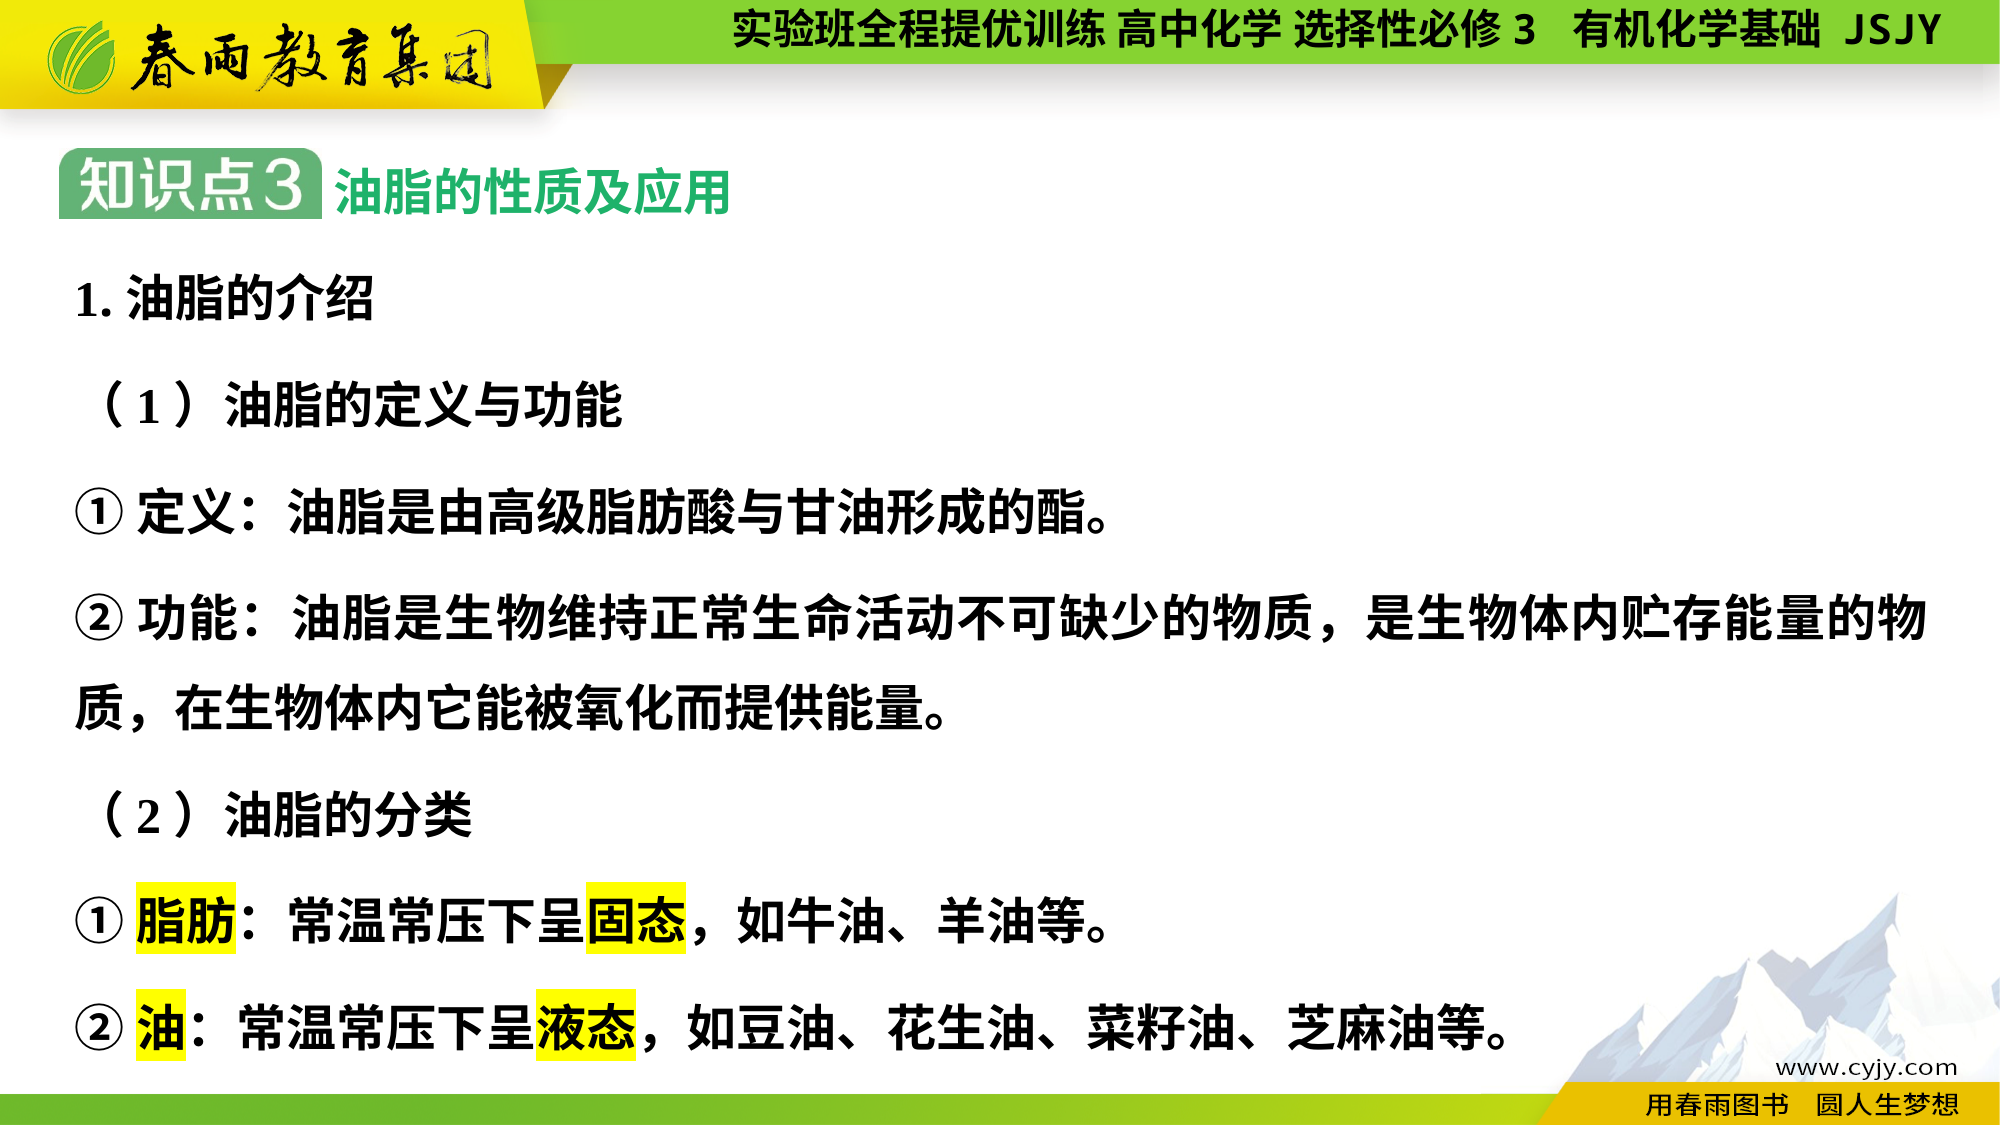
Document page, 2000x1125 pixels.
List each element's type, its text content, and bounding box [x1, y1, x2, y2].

list 油脂的性质及应用 1.油脂的介绍 （1）油脂的定义与功能 ①定义：油脂是由高级脂肪酸与甘油形成的酯。 ②功能：油脂是生物维持正常生命活动不可缺少的物质，是生物体内贮存能量的物质，在生物体内它能被氧化而提供能量。 （2）油脂的分类 ①脂肪：常温常压下呈固态，如牛油、羊油等。 ②油：常温常压下呈液态，如豆油、花生油、菜籽油、芝麻油等。 [59, 122, 1944, 1062]
picture [0, 0, 2000, 1125]
